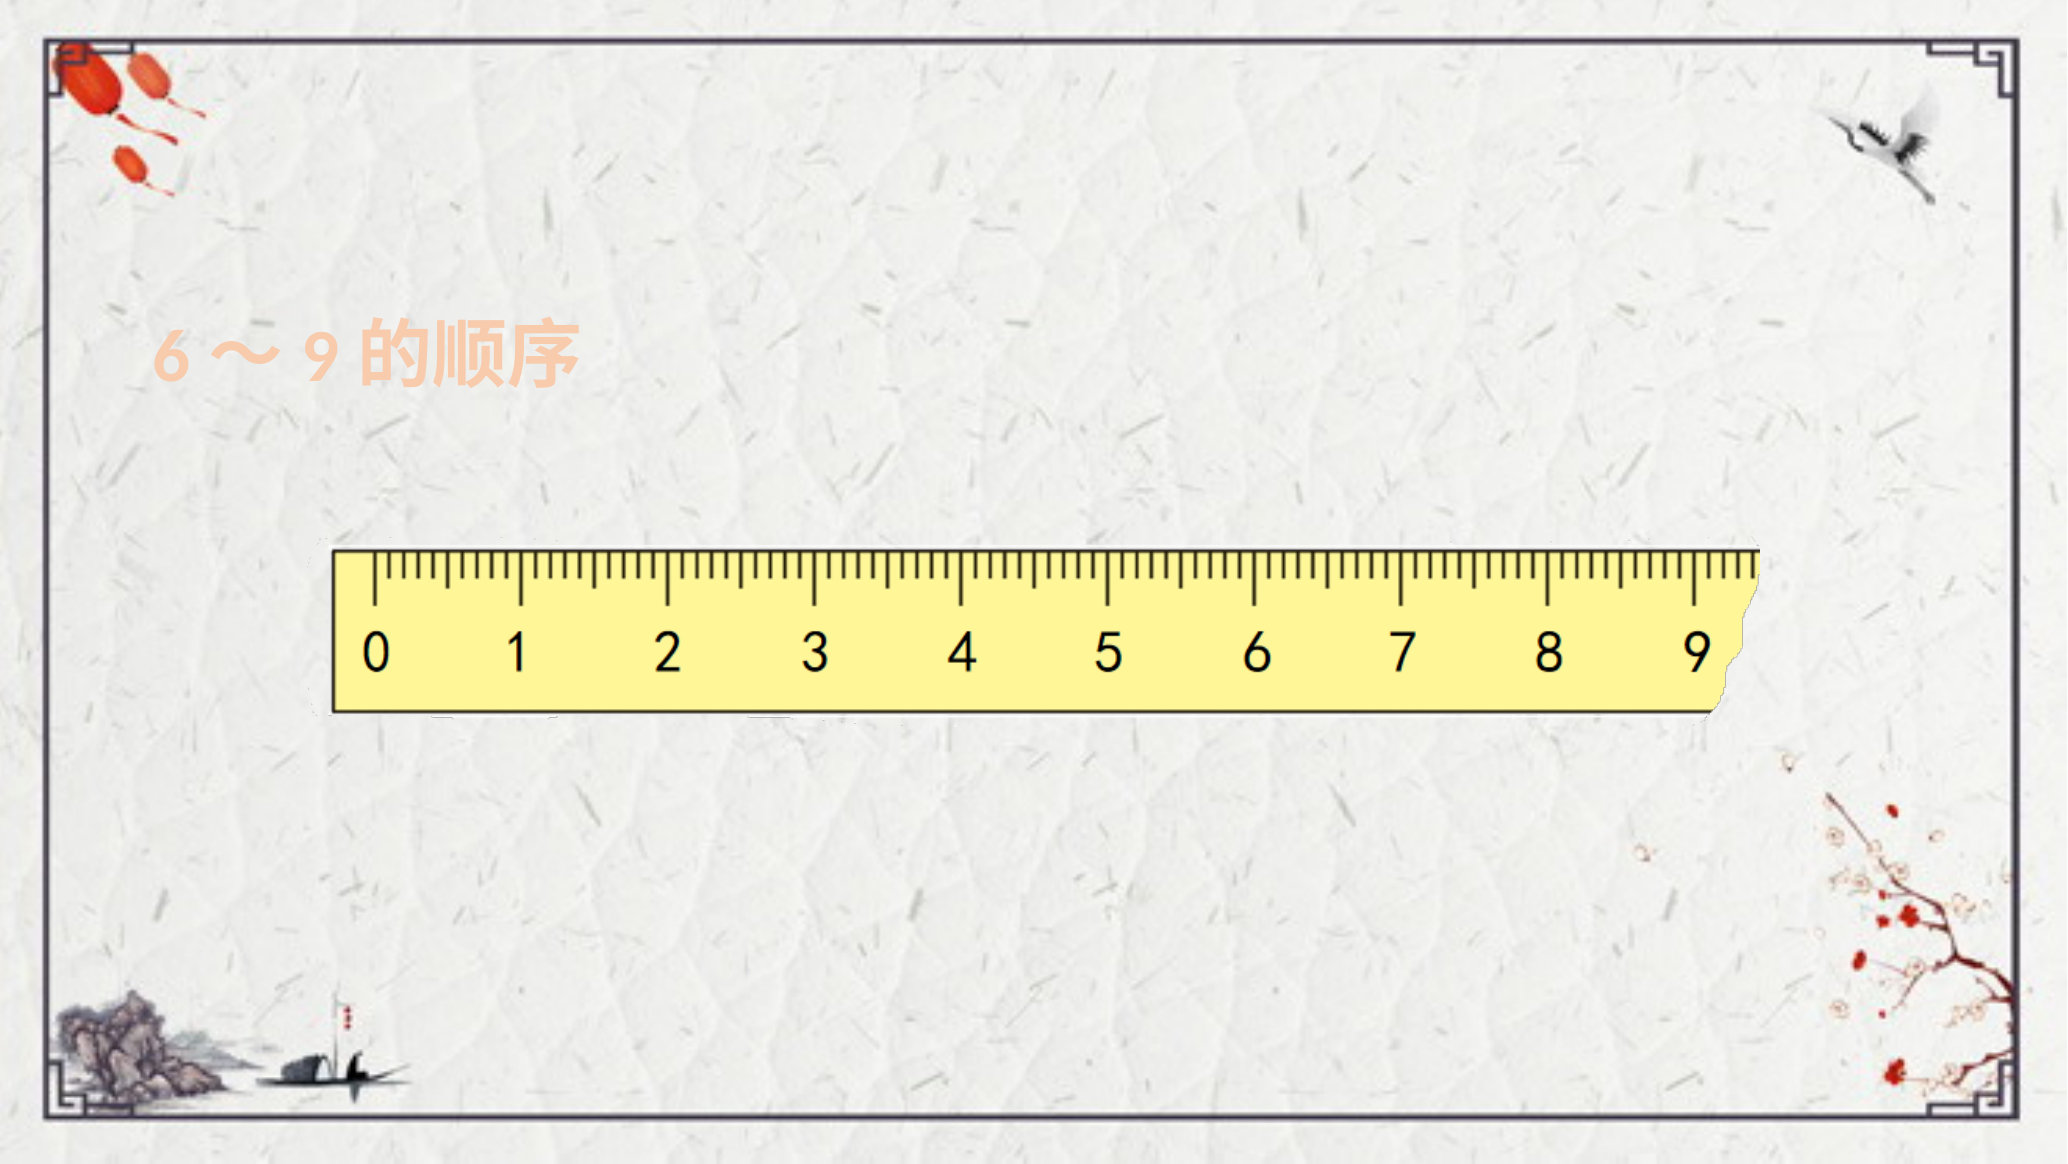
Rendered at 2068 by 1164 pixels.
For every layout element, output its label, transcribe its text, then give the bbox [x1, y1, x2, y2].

picture [0, 0, 2068, 1164]
text_box 6～9的顺序 [137, 298, 598, 404]
